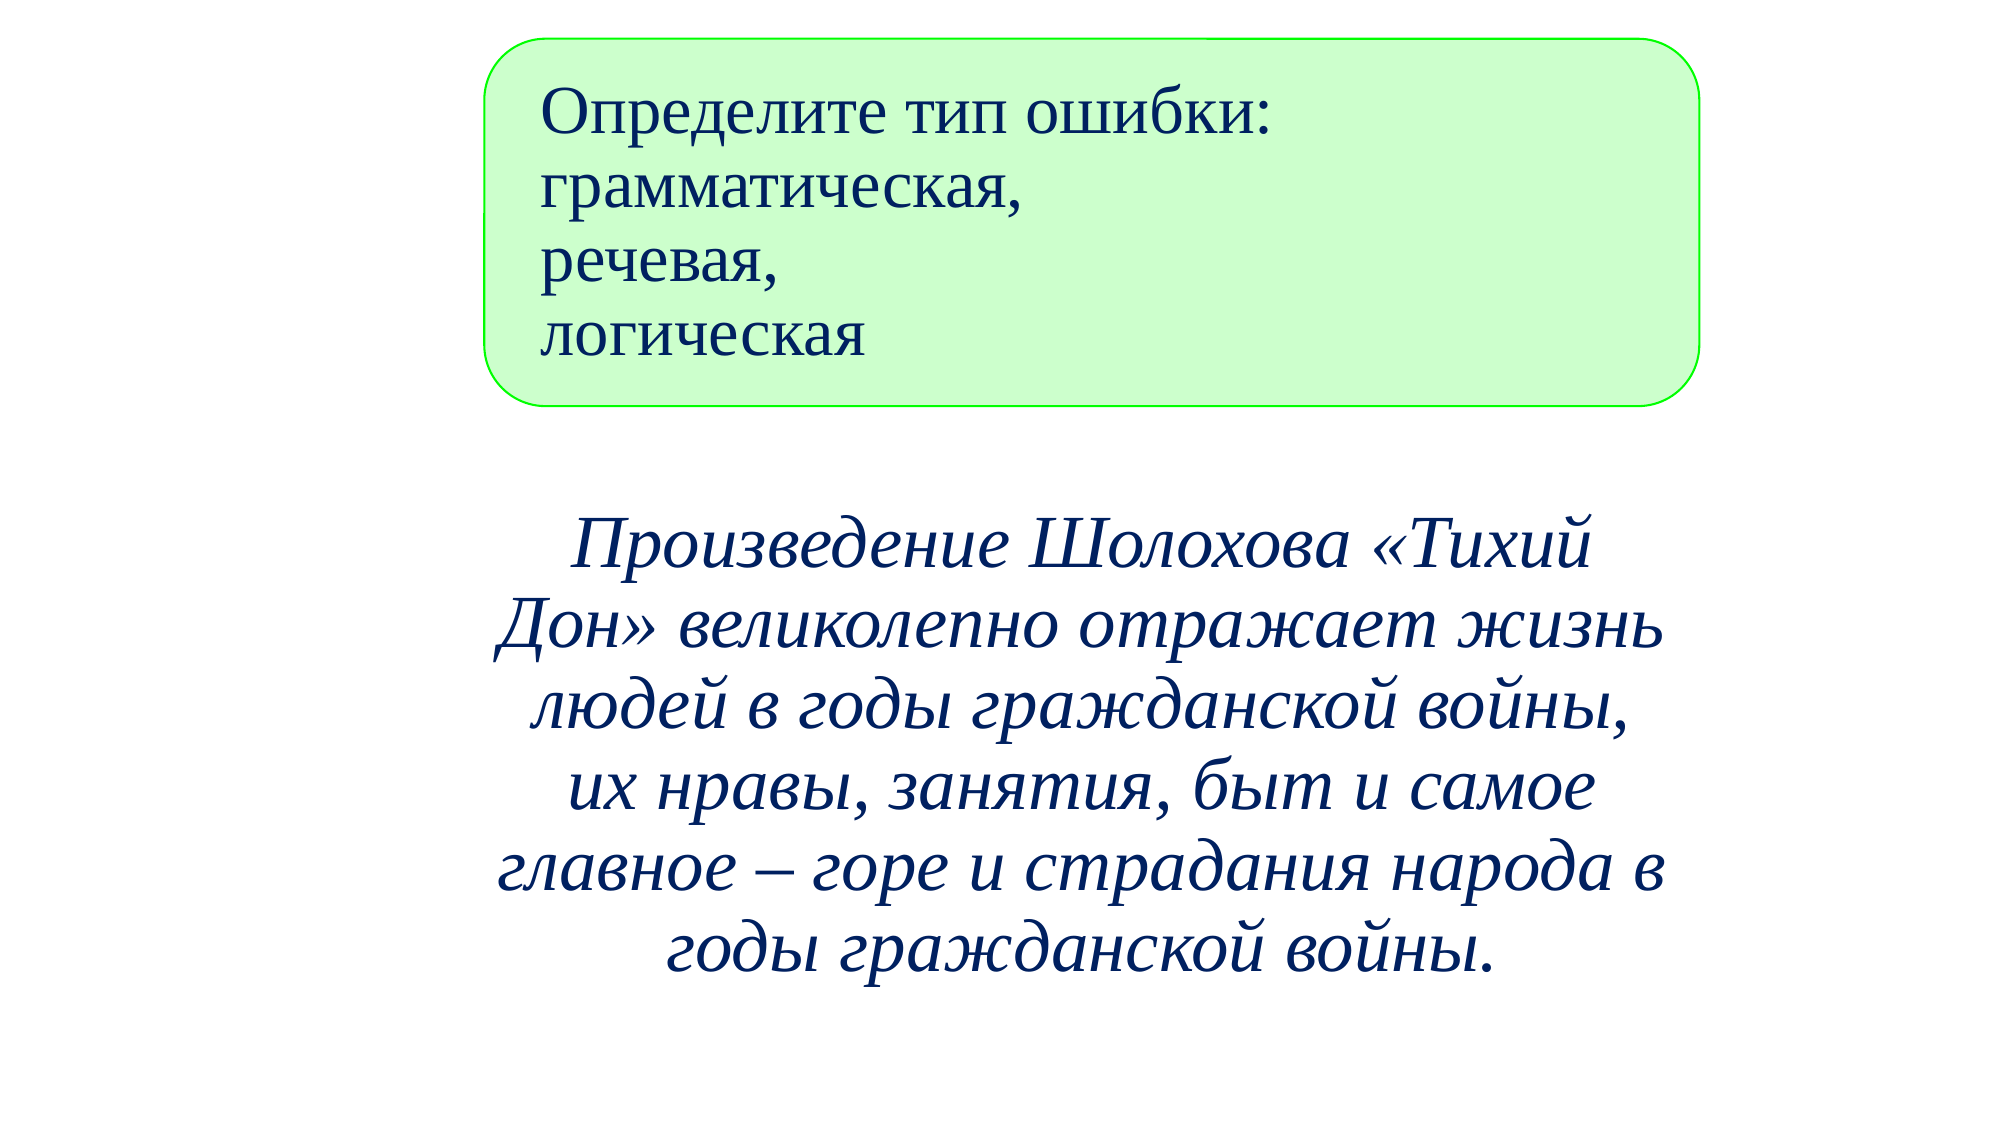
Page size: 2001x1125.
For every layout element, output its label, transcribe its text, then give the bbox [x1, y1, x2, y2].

subtitle Произведение Шолохова «Тихий Дон» великолепно отражает жизнь людей в годы гражданской войны, их нравы, занятия, быт и самое главное – горе и страдания народа в годы гражданской войны. [472, 411, 1688, 1079]
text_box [484, 35, 1700, 410]
